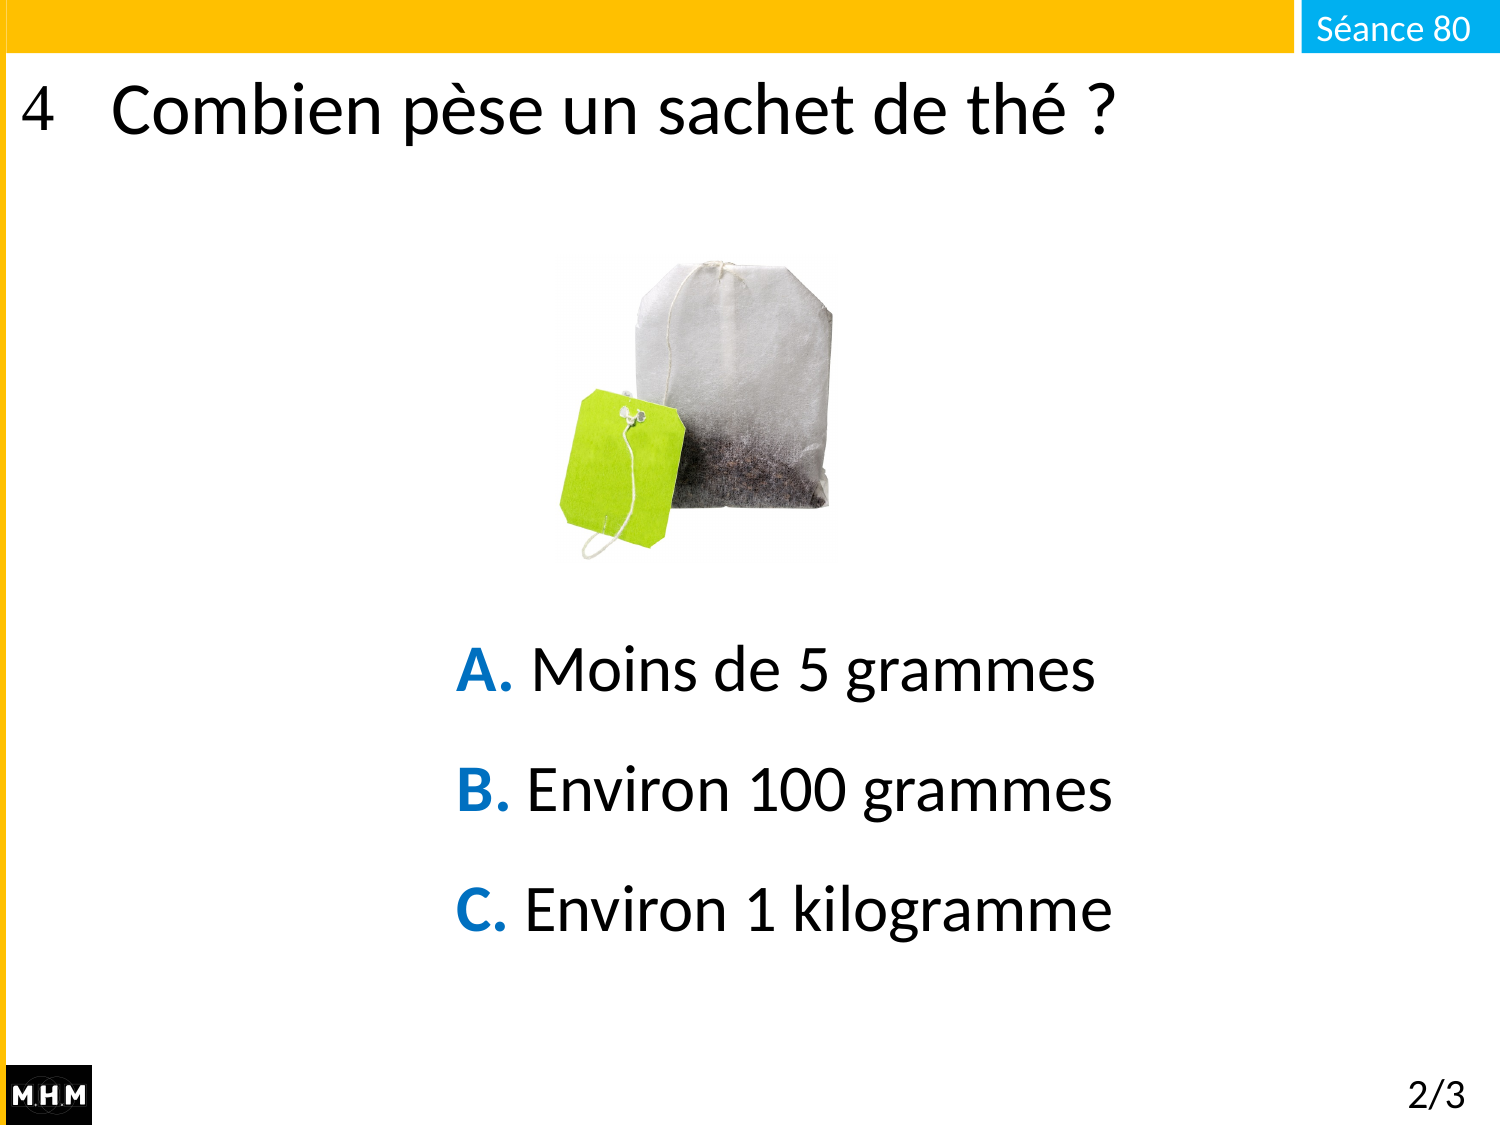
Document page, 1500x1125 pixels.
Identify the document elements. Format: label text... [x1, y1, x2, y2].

picture [554, 254, 838, 563]
text_box A. Moins de 5 grammes B. Environ 100 grammes C. Environ 1 kilogramme [441, 577, 1185, 952]
picture [6, 1065, 92, 1125]
list 2/3 [1373, 1064, 1500, 1125]
title Combien pèse un sachet de thé ? [96, 60, 1391, 160]
